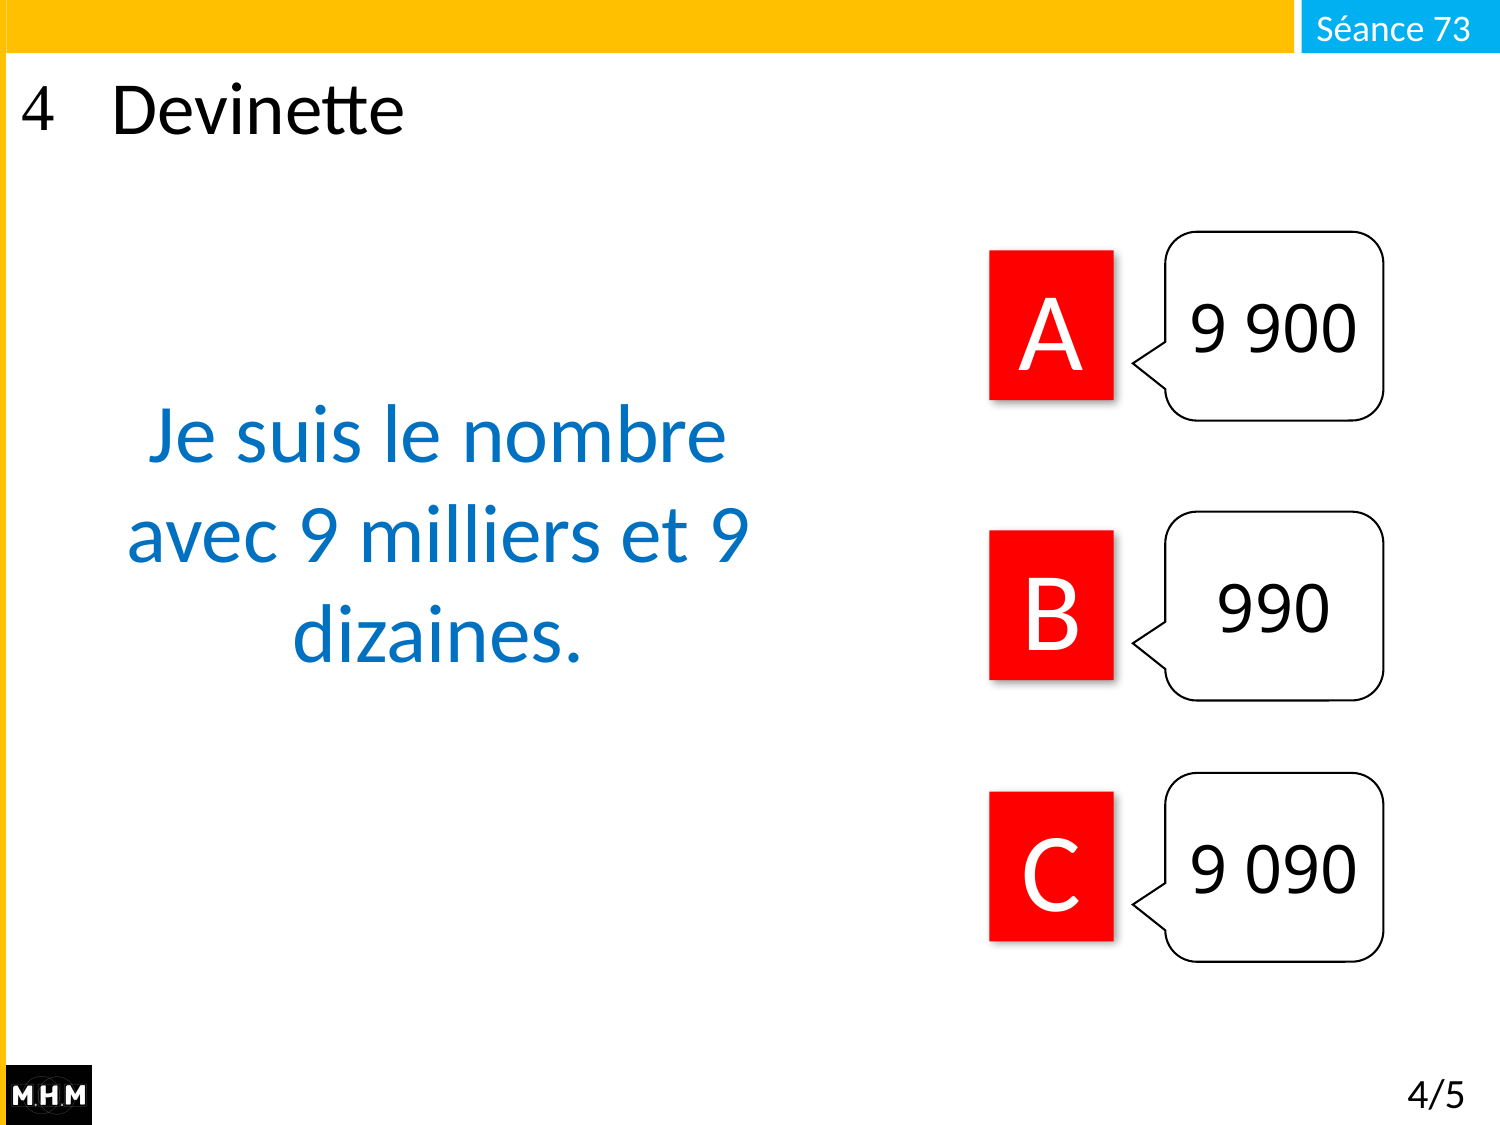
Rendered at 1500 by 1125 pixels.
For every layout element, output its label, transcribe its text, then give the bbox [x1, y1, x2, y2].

text_box C [989, 791, 1114, 942]
text_box 990 [1131, 510, 1385, 702]
text_box 9 090 [1131, 771, 1385, 963]
title Devinette [96, 60, 1391, 160]
text_box 9 900 [1131, 230, 1385, 422]
text_box Je suis le nombre avec 9 milliers et 9 dizaines. [73, 371, 805, 686]
text_box A [989, 250, 1114, 401]
text_box B [989, 530, 1114, 681]
list 4/5 [1373, 1064, 1500, 1125]
picture [6, 1065, 92, 1125]
